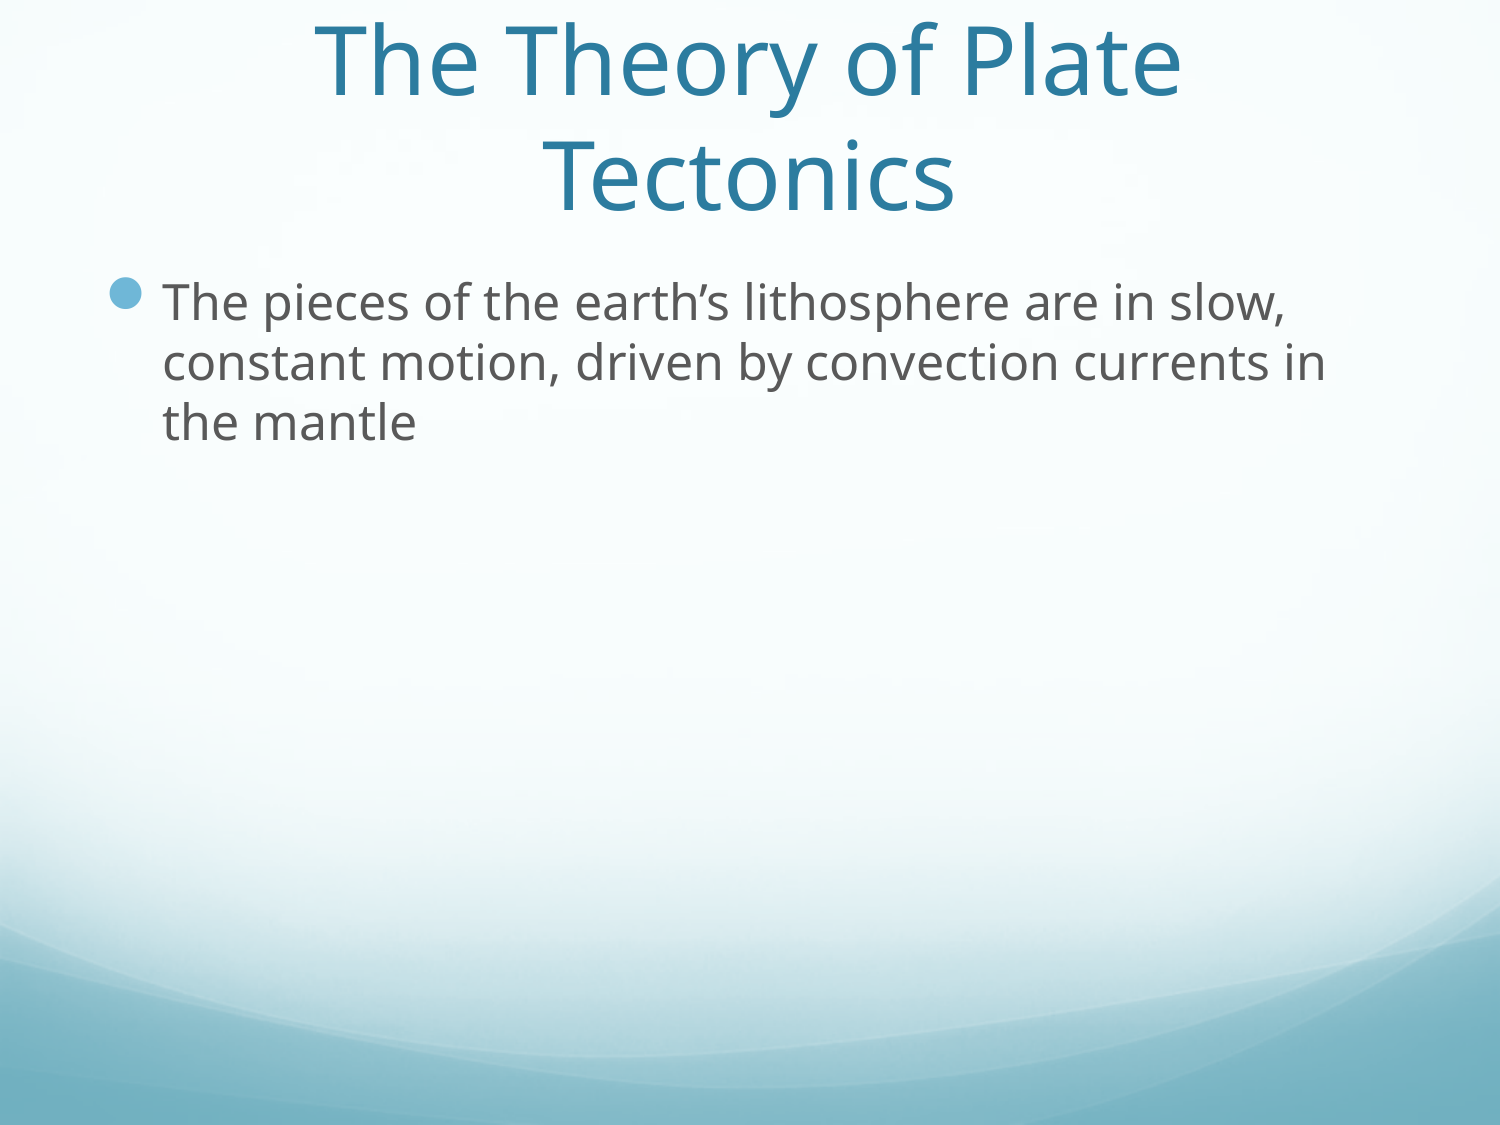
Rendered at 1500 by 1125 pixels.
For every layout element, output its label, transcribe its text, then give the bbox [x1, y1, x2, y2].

title The Theory of Plate Tectonics [90, 17, 1410, 237]
list The pieces of the earth’s lithosphere are in slow, constant motion, driven by convection currents in the mantle [90, 262, 1410, 975]
